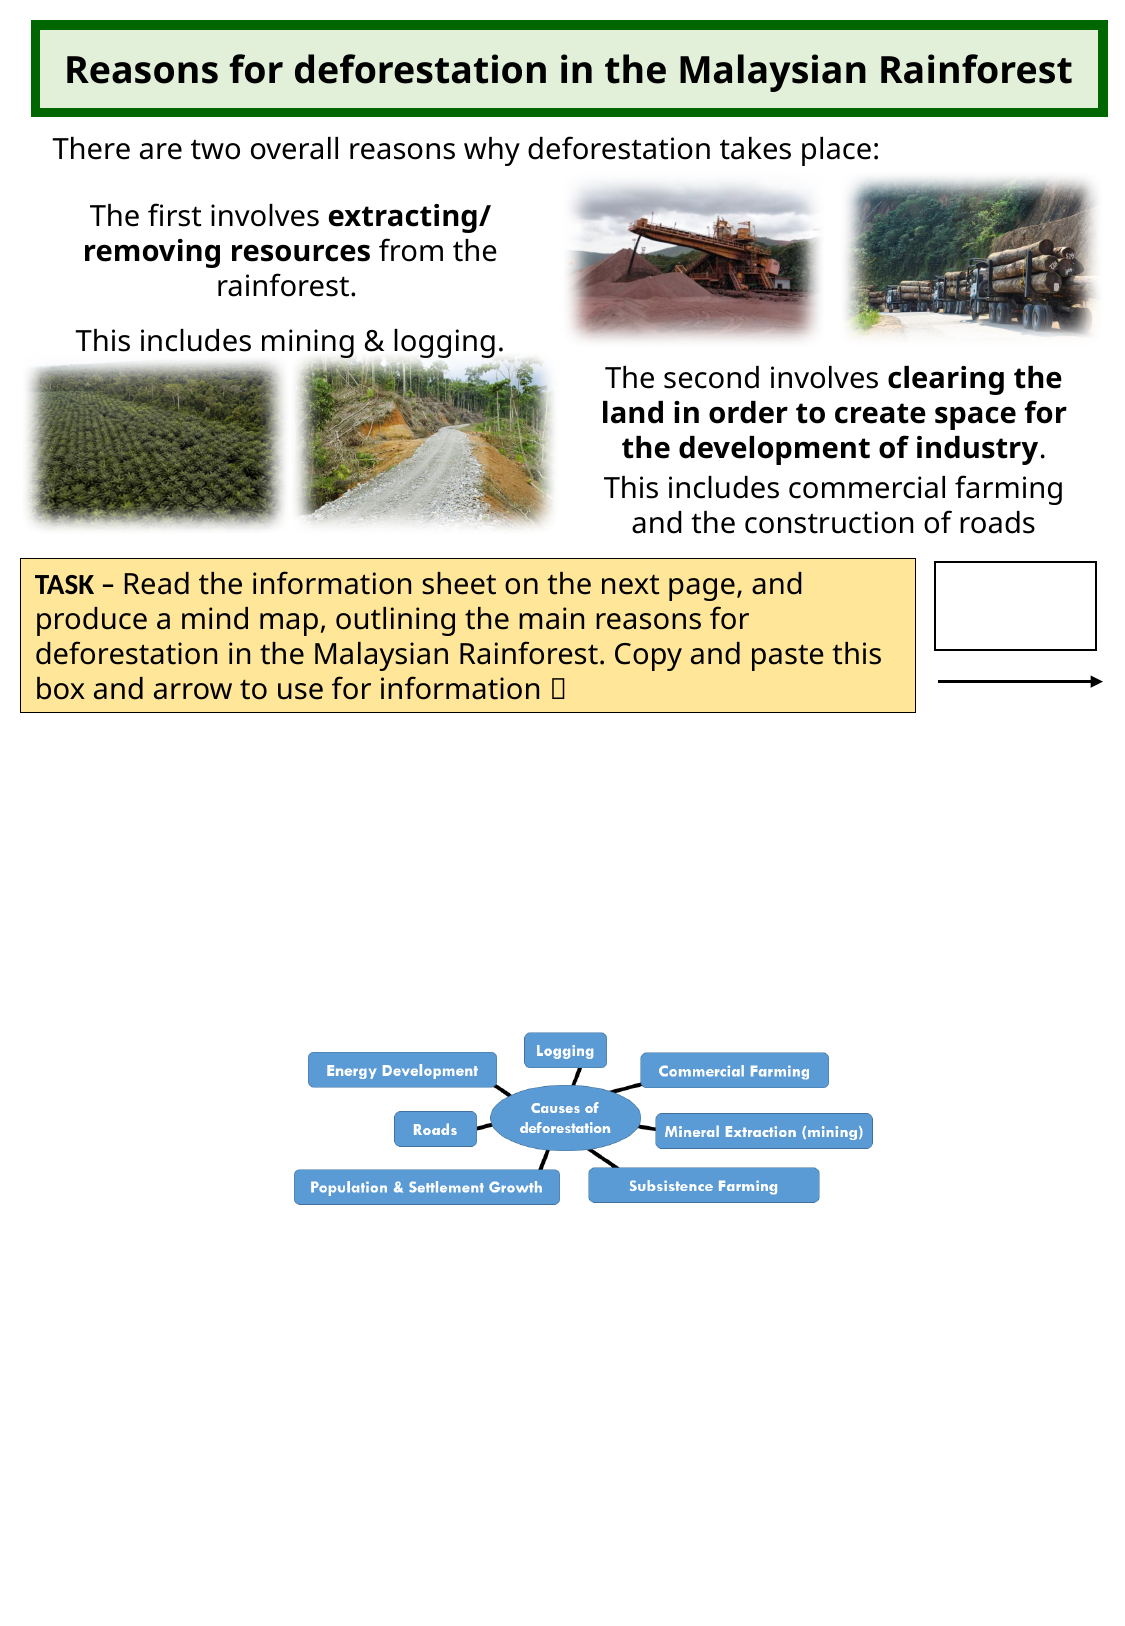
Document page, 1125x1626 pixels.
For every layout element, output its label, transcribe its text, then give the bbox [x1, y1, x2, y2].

picture [560, 171, 825, 349]
picture [20, 350, 560, 536]
text_box The first involves extracting/ removing resources from the rainforest. This includes mining & logging. [21, 189, 560, 350]
text_box Reasons for deforestation in the Malaysian Rainforest [34, 24, 1104, 113]
picture [289, 1026, 879, 1211]
text_box There are two overall reasons why deforestation takes place: [35, 123, 898, 173]
picture [839, 170, 1104, 348]
text_box TASK – Read the information sheet on the next page, and produce a mind map, outlining the main reasons for deforestation in the Malaysian Rainforest. Copy and paste this box and arrow to use for information  [20, 558, 916, 713]
text_box [934, 561, 1097, 651]
text_box The second involves clearing the land in order to create space for the development of industry. This includes commercial farming and the construction of roads [565, 351, 1103, 547]
